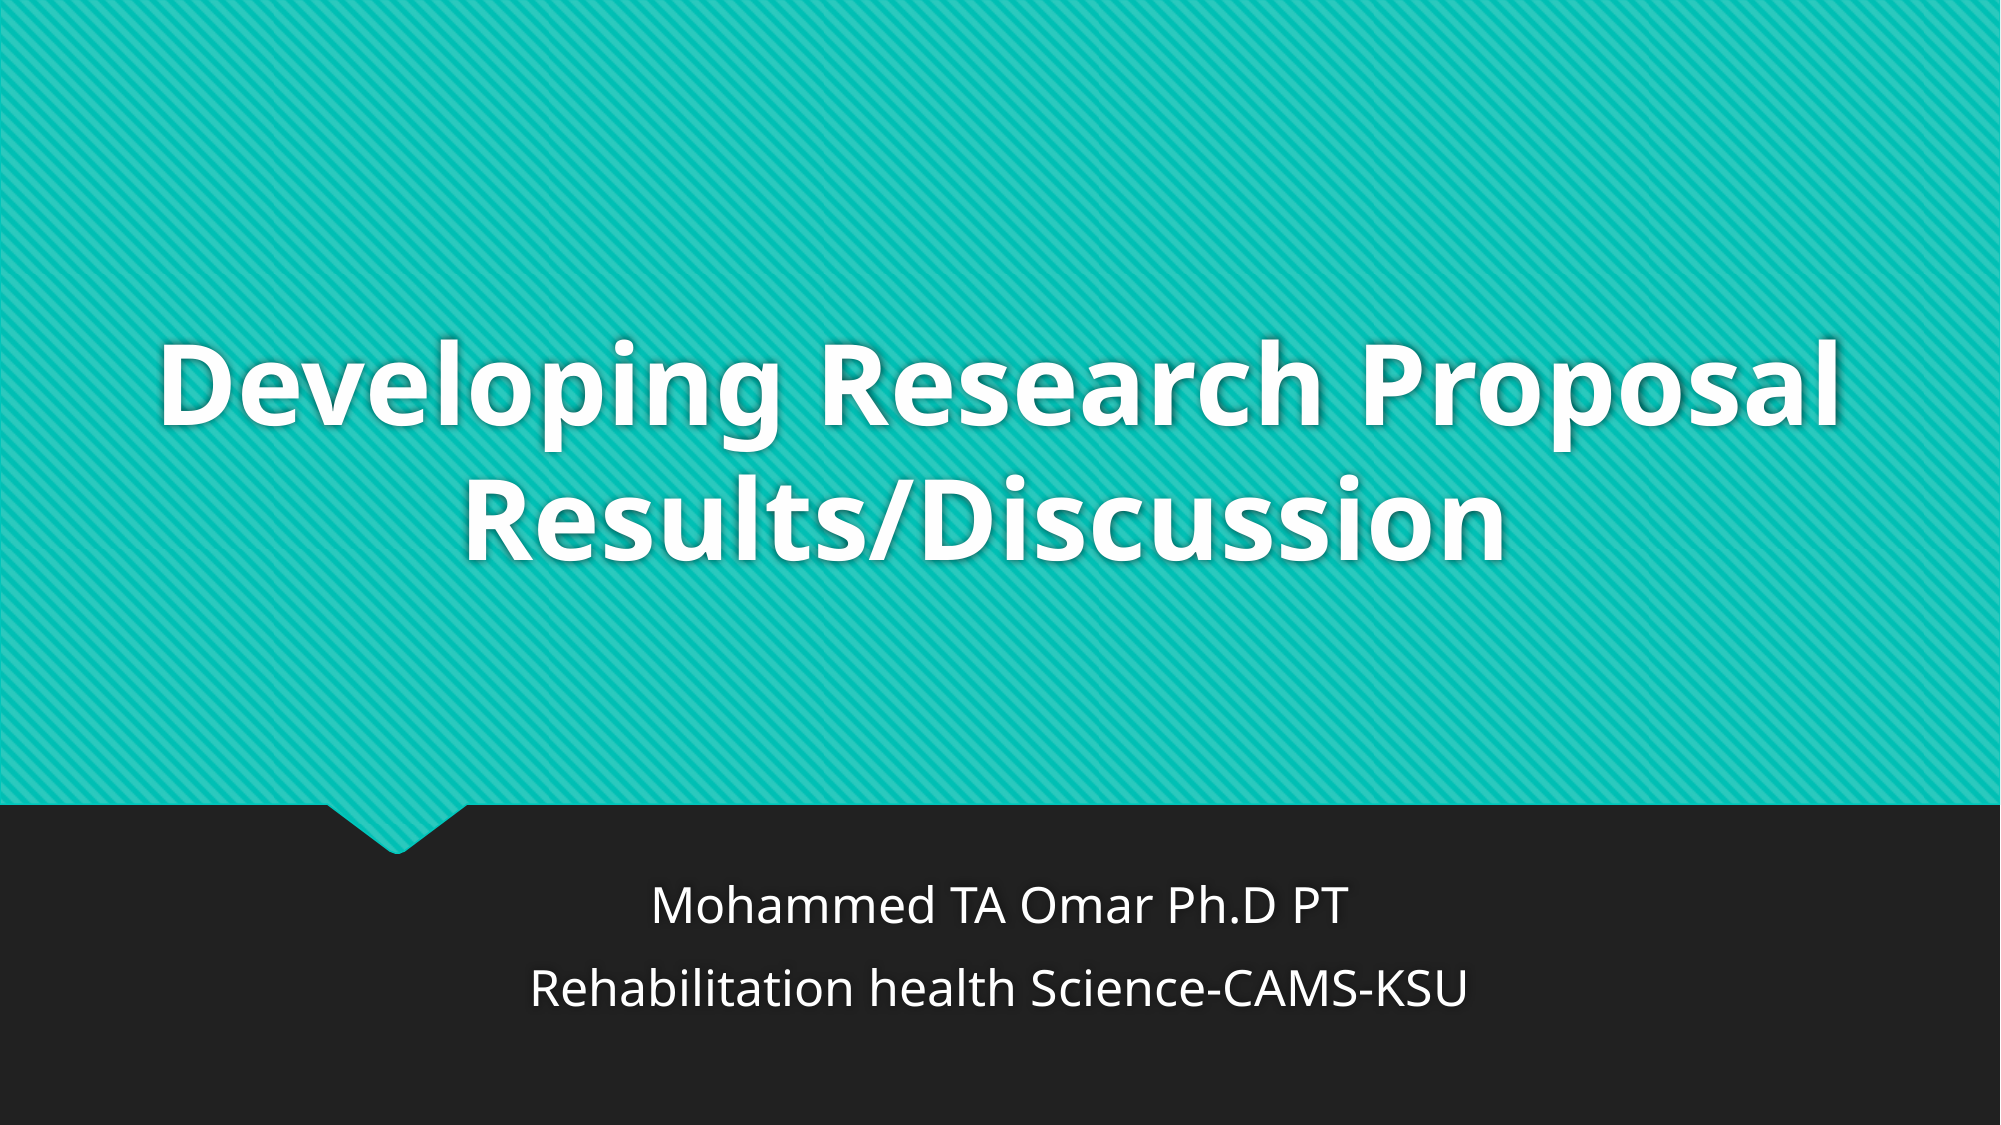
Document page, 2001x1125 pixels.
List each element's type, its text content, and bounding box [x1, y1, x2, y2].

subtitle Mohammed TA Omar Ph.D PT Rehabilitation health Science-CAMS-KSU [132, 866, 1868, 1023]
title Developing Research Proposal Results/Discussion [132, 237, 1868, 726]
